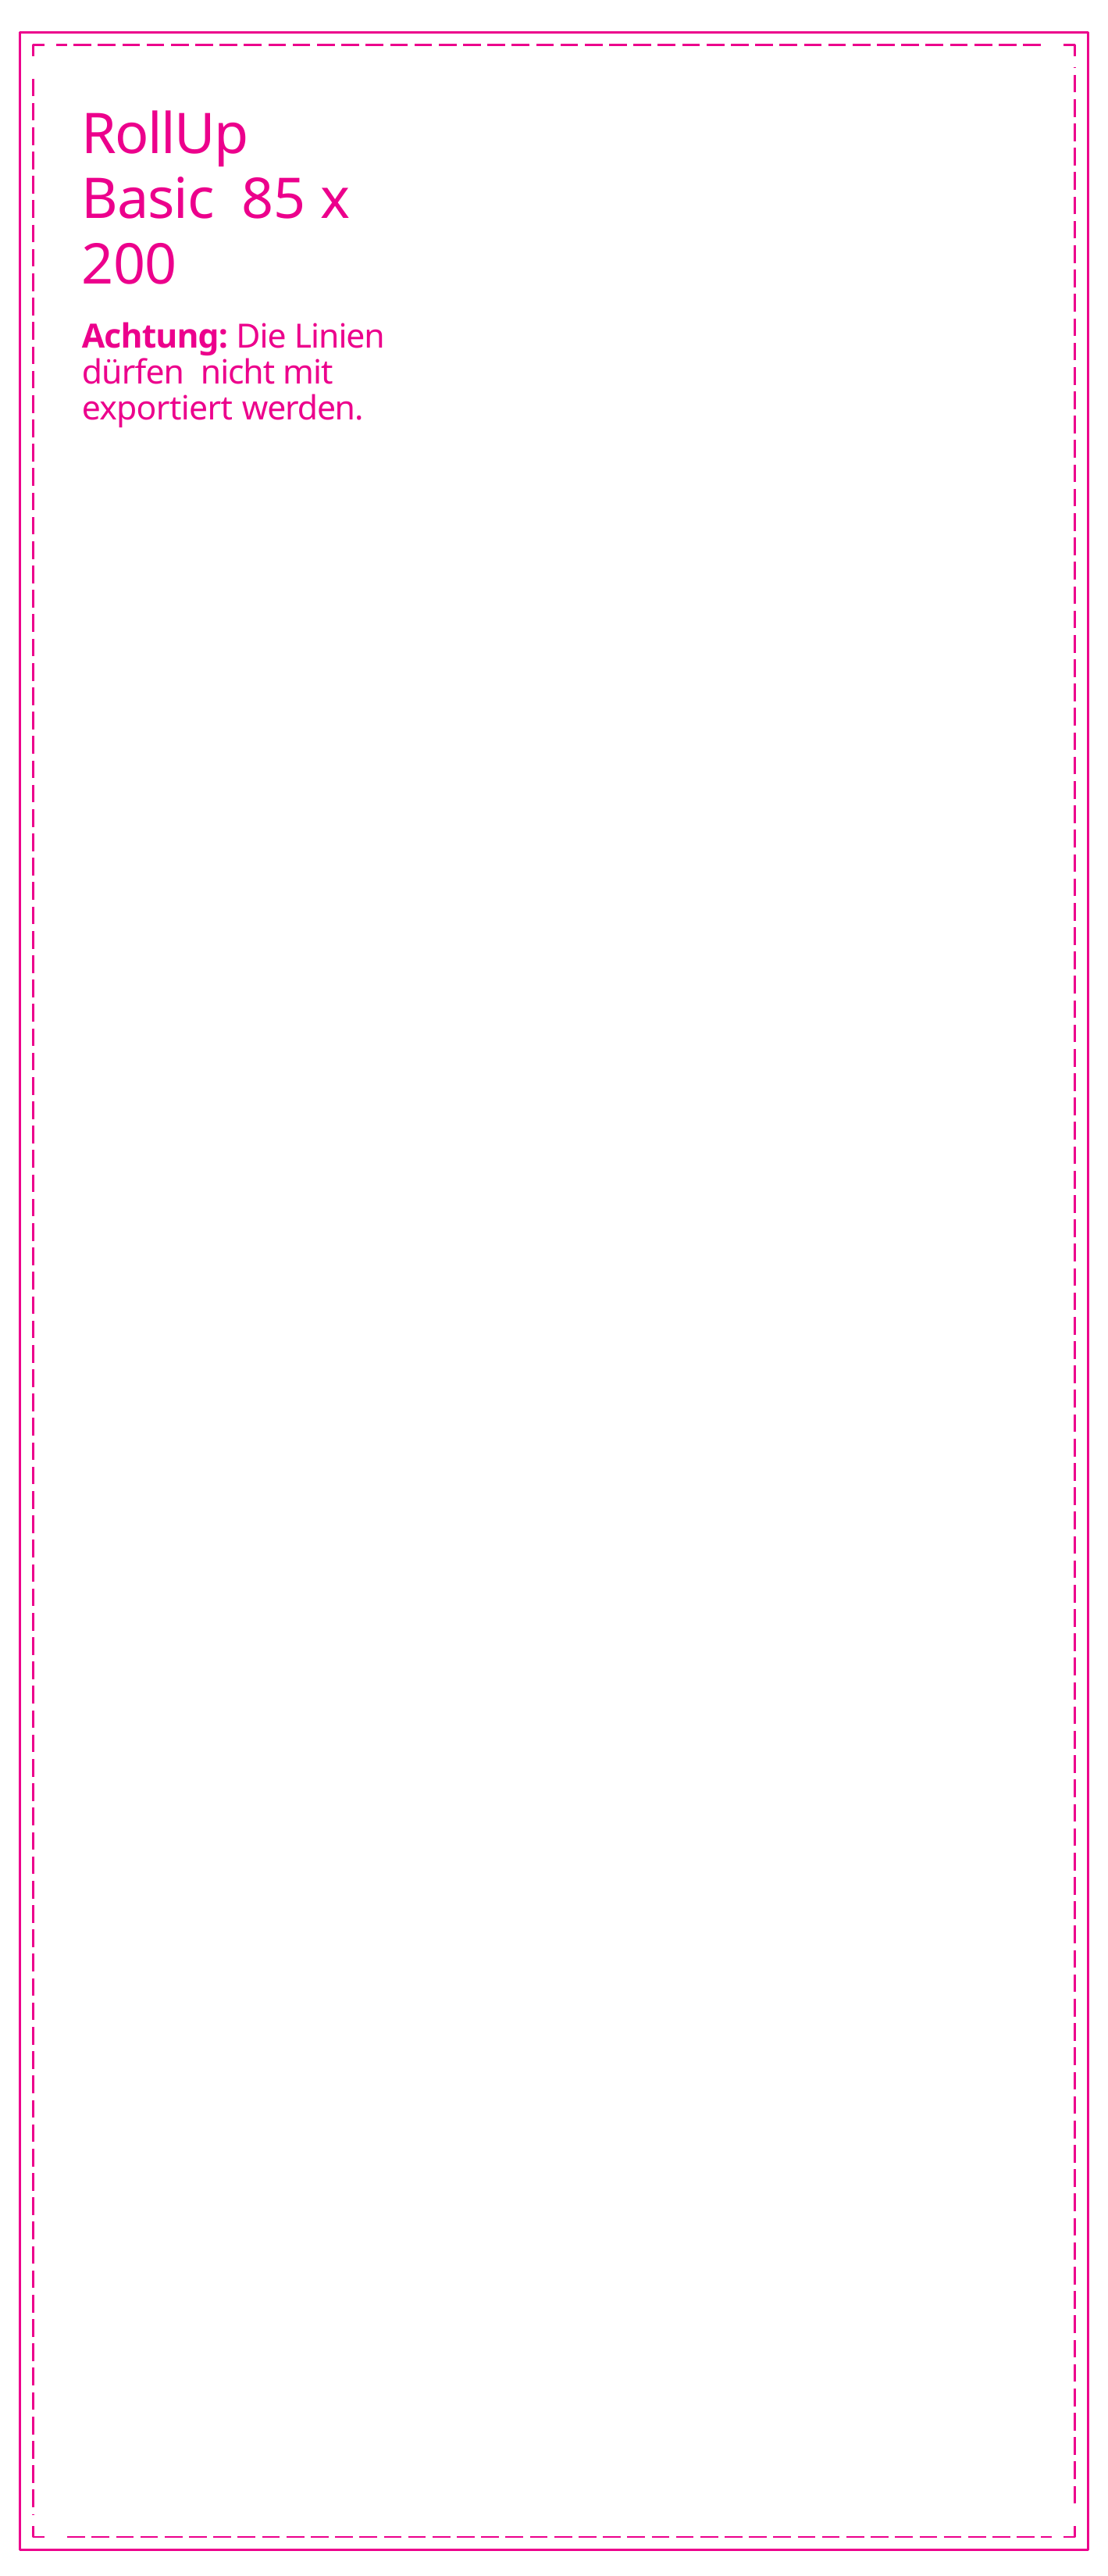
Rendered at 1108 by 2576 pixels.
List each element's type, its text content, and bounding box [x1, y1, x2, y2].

text_box RollUp Basic 85 x 200 Achtung: Die Linien dürfen nicht mit exportiert werden. [80, 92, 458, 426]
